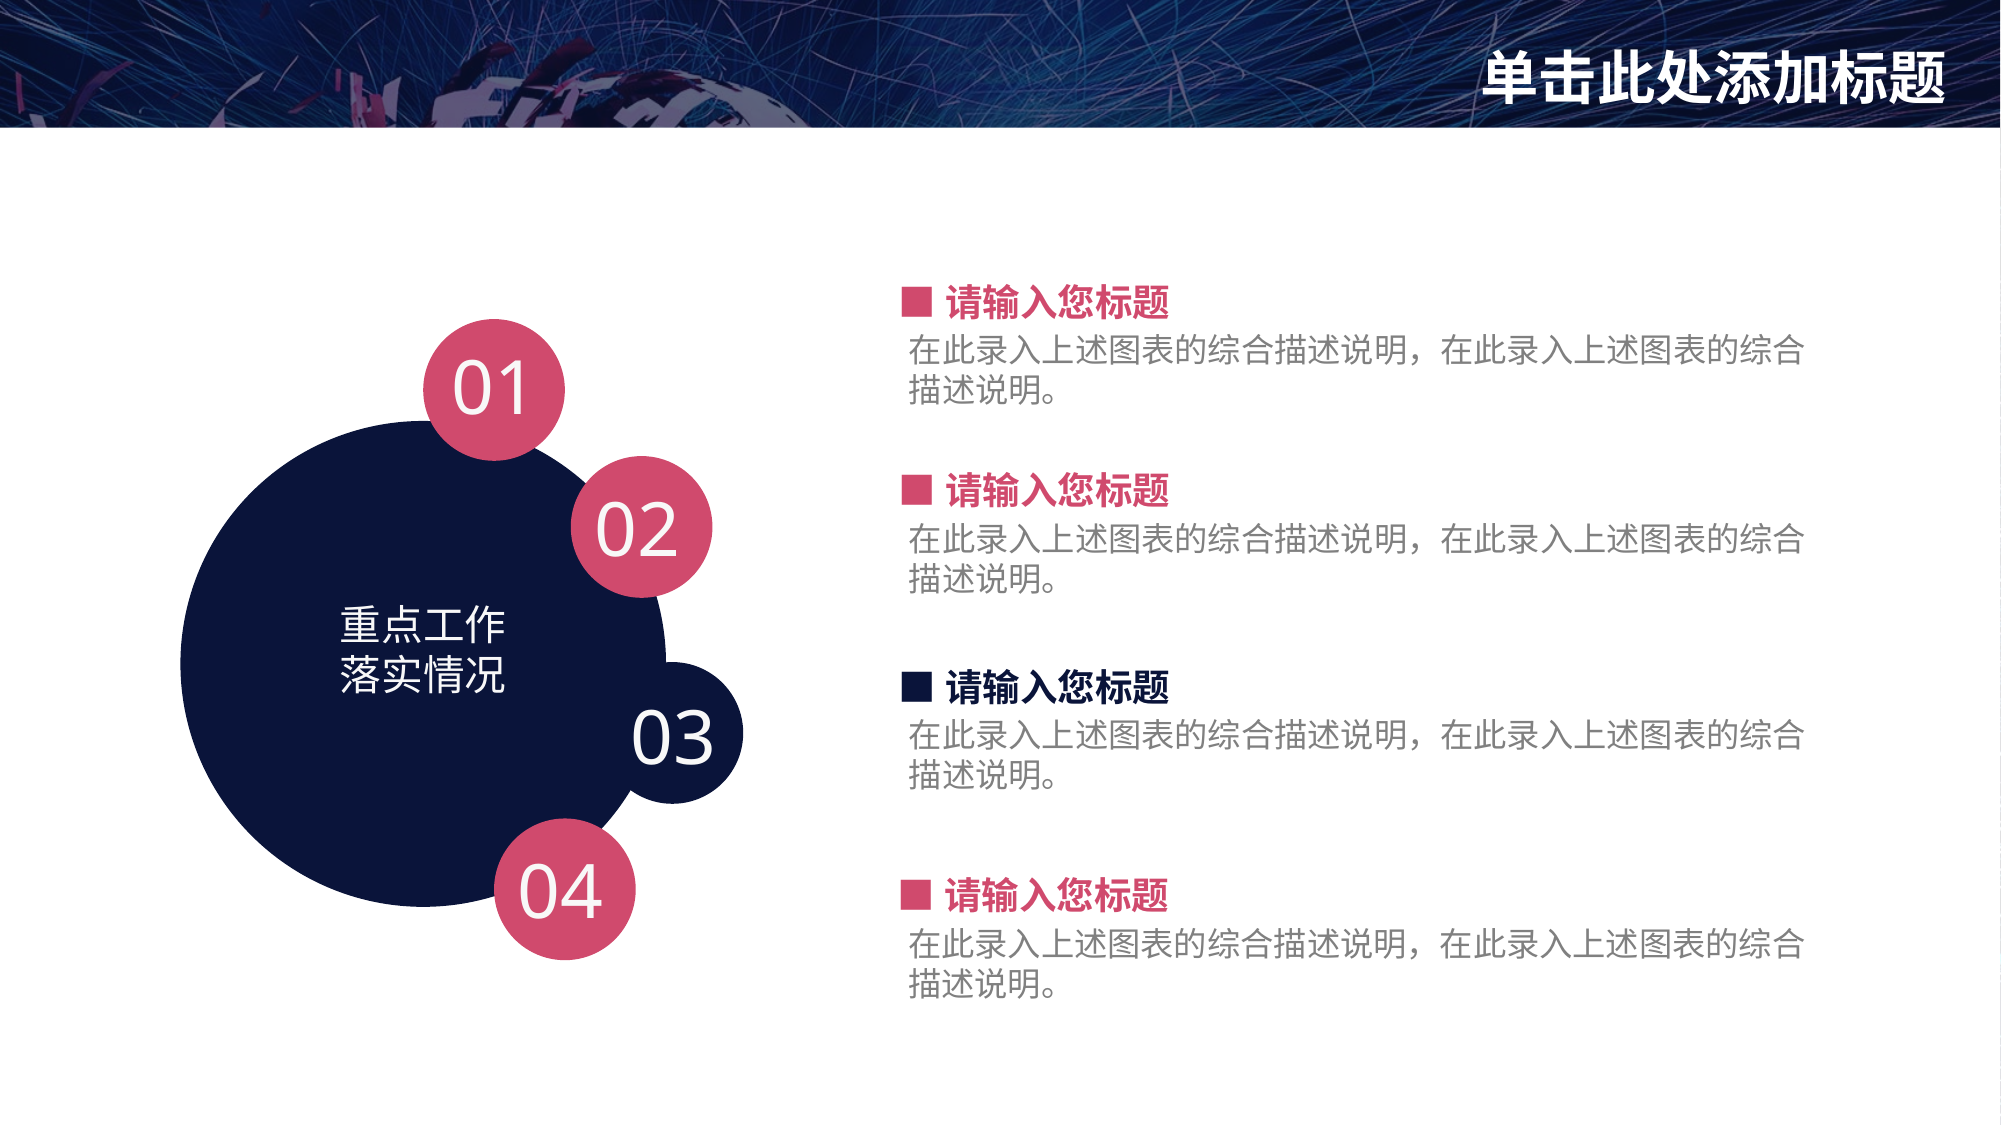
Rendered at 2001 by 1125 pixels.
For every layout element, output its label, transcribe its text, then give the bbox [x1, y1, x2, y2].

title 单击此处添加标题 [236, 33, 1962, 128]
text_box [181, 421, 666, 907]
text_box 在此录入上述图表的综合描述说明，在此录入上述图表的综合描述说明。 [894, 322, 1839, 417]
text_box 在此录入上述图表的综合描述说明，在此录入上述图表的综合描述说明。 [894, 510, 1839, 606]
text_box ■请输入您标题 [883, 460, 1185, 520]
text_box 在此录入上述图表的综合描述说明，在此录入上述图表的综合描述说明。 [894, 707, 1839, 802]
text_box ■请输入您标题 [883, 656, 1185, 717]
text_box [423, 319, 565, 461]
text_box 在此录入上述图表的综合描述说明，在此录入上述图表的综合描述说明。 [893, 915, 1839, 1010]
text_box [601, 662, 744, 804]
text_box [494, 818, 636, 961]
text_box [570, 456, 713, 598]
text_box 重点工作落实情况 [316, 591, 530, 706]
text_box ■请输入您标题 [883, 271, 1185, 332]
text_box ■请输入您标题 [883, 864, 1185, 925]
